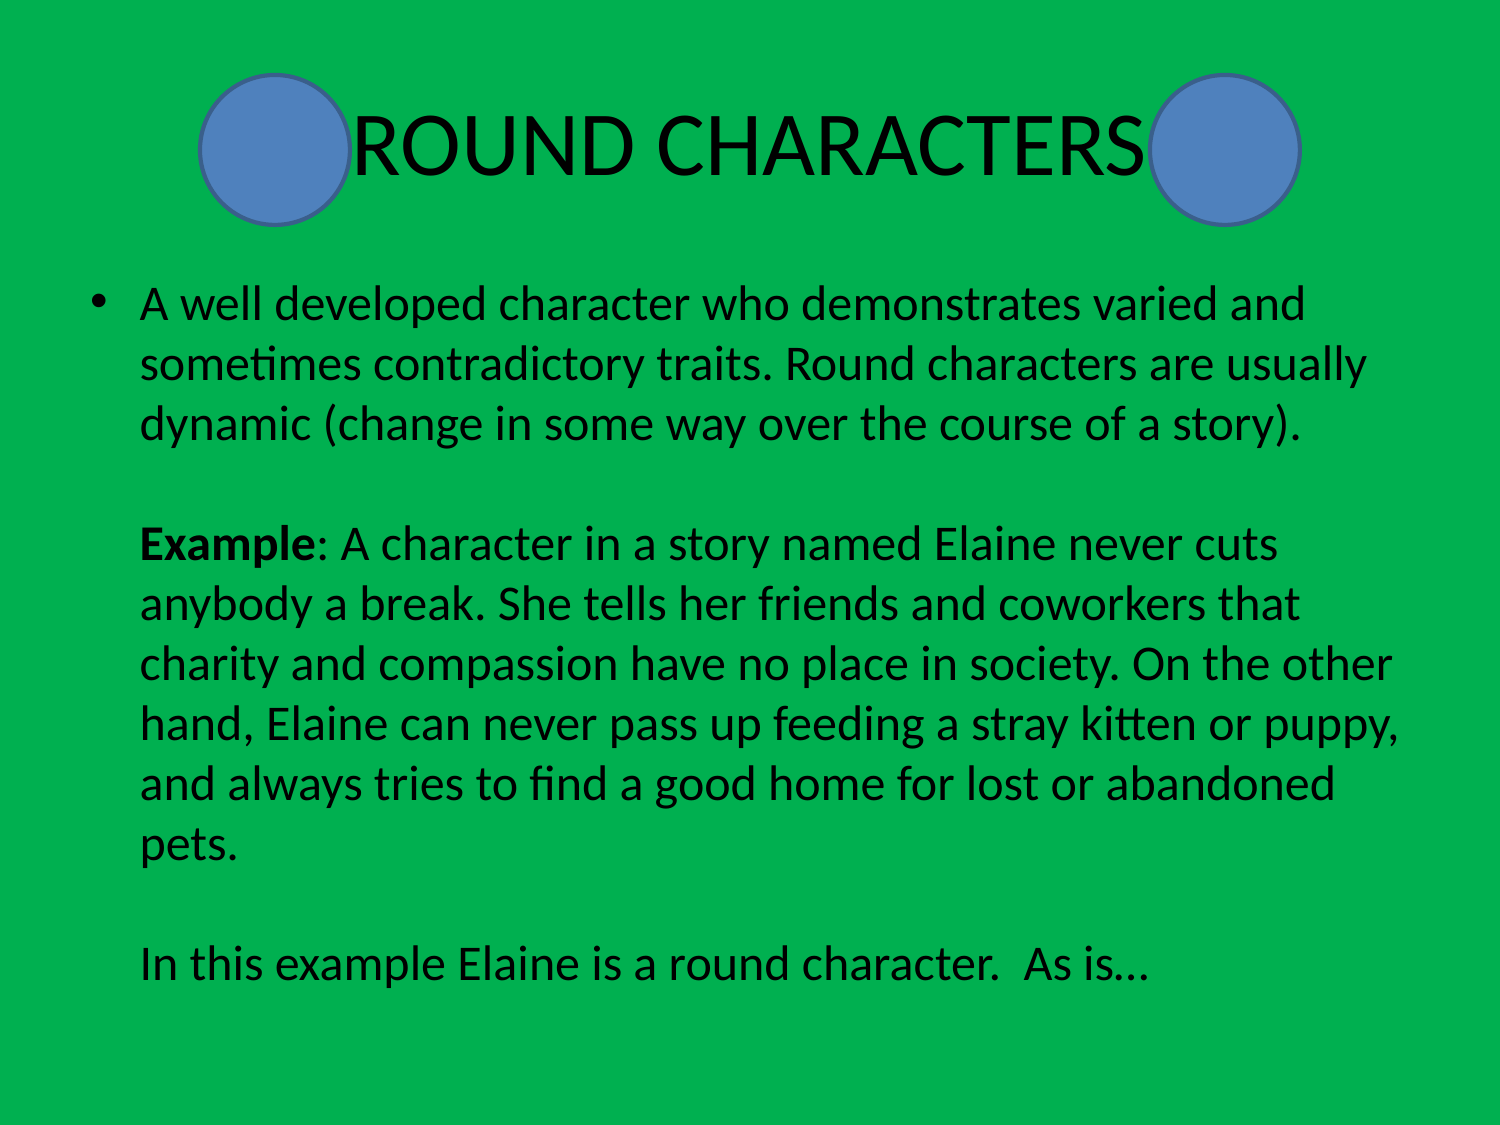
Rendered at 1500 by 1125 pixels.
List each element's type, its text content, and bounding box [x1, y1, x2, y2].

title ROUND CHARACTERS [75, 45, 1425, 233]
text_box [1147, 72, 1303, 228]
text_box [197, 72, 353, 228]
list A well developed character who demonstrates varied and sometimes contradictory traits. Round characters are usually dynamic (change in some way over the course of a story). Example: A character in a story named Elaine never cuts anybody a break. She tells her friends and coworkers that charity and compassion have no place in society. On the other hand, Elaine can never pass up feeding a stray kitten or puppy, and always tries to find a good home for lost or abandoned pets. In this example Elaine is a round character. As is… [75, 262, 1425, 1005]
